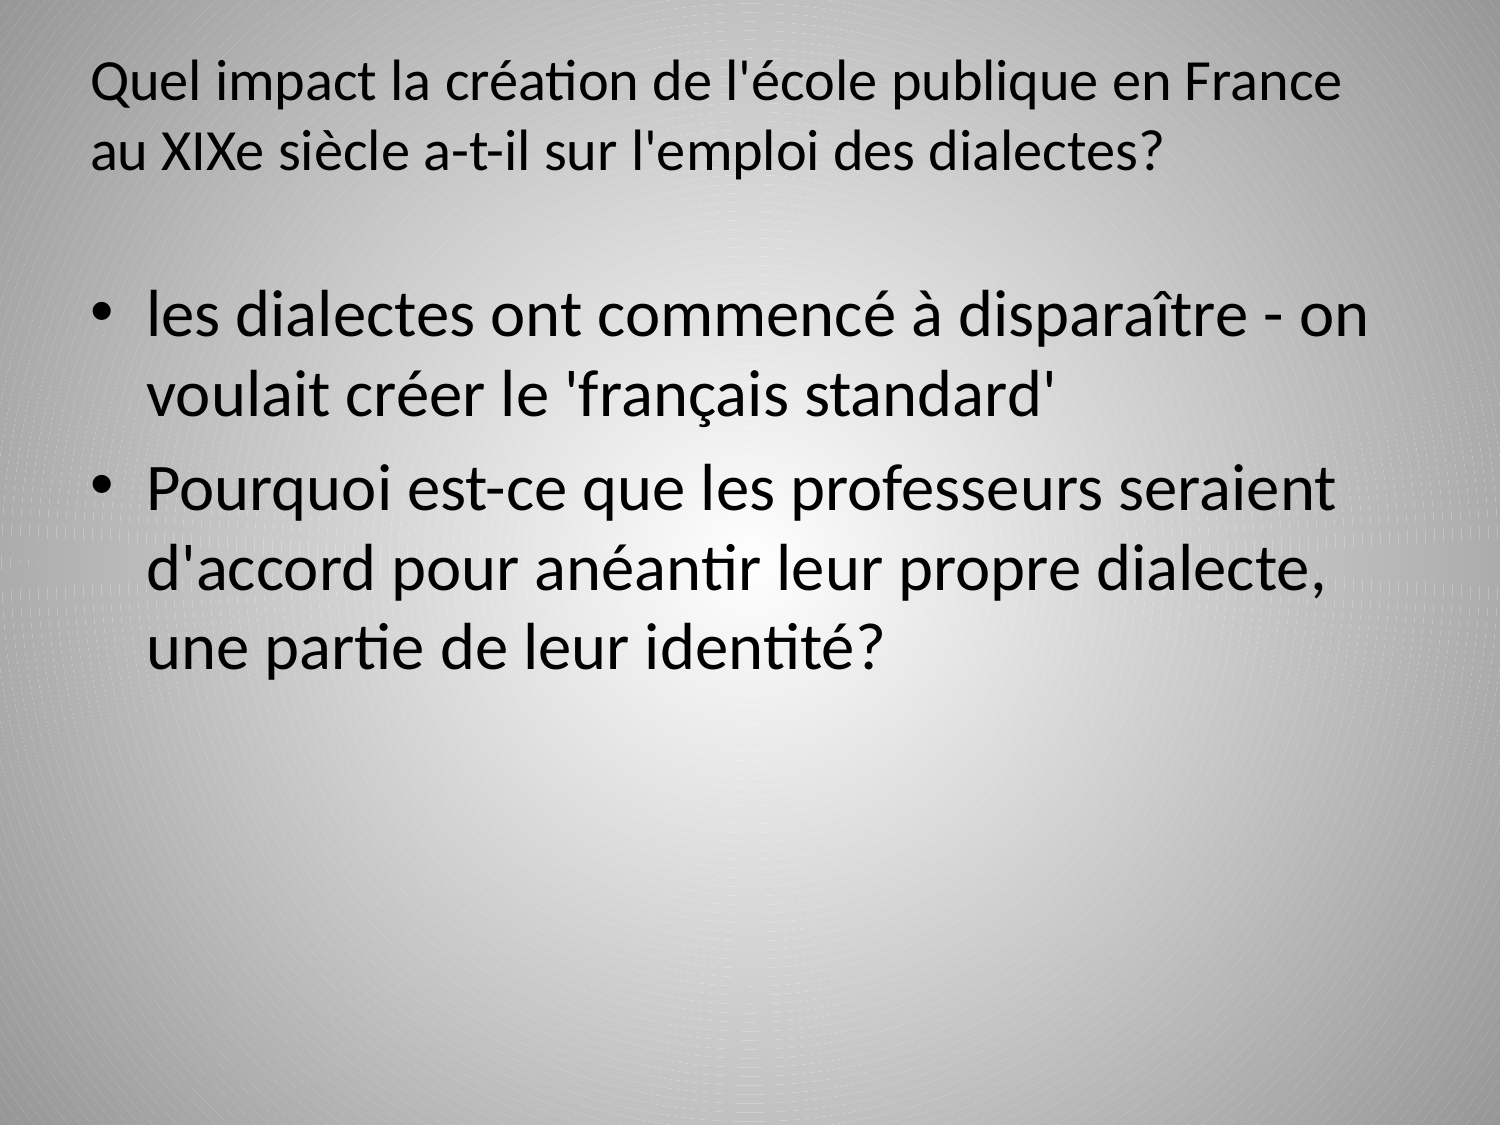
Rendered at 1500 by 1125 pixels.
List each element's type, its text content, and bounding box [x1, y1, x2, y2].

list les dialectes ont commencé à disparaître - on voulait créer le 'français standard' Pourquoi est-ce que les professeurs seraient d'accord pour anéantir leur propre dialecte, une partie de leur identité? [75, 262, 1425, 1005]
title Quel impact la création de l'école publique en France au XIXe siècle a-t-il sur l'emploi des dialectes? [75, 62, 1425, 233]
